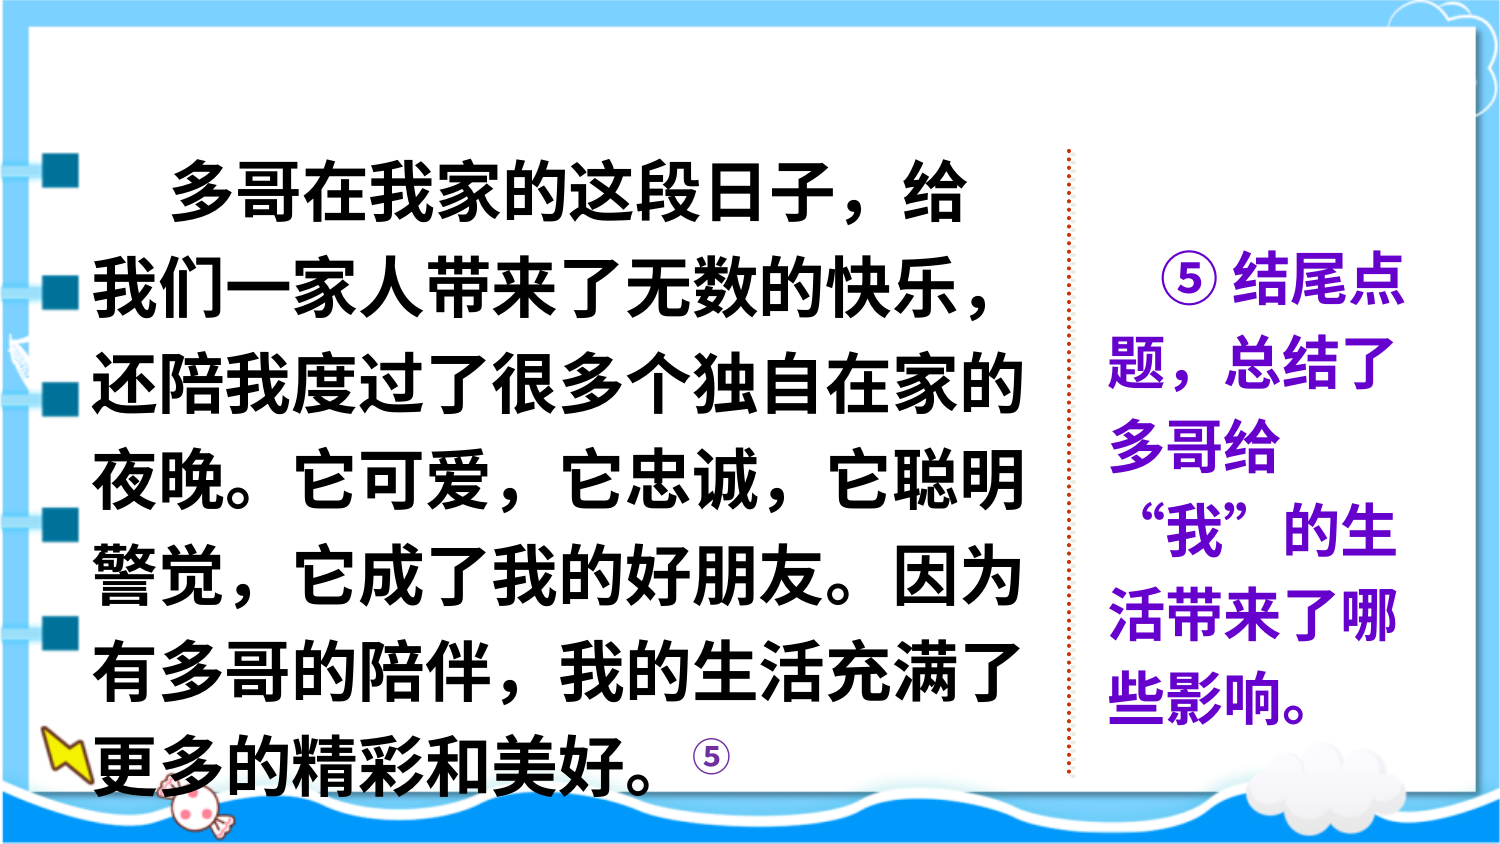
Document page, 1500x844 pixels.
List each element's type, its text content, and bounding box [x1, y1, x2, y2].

text_box ⑤结尾点题，总结了多哥给“我”的生活带来了哪些影响。 [1092, 221, 1436, 740]
text_box 多哥在我家的这段日子，给我们一家人带来了无数的快乐，还陪我度过了很多个独自在家的夜晚。它可爱，它忠诚，它聪明警觉，它成了我的好朋友。因为有多哥的陪伴，我的生活充满了更多的精彩和美好。⑤ [76, 126, 1046, 813]
picture [0, 0, 1500, 844]
